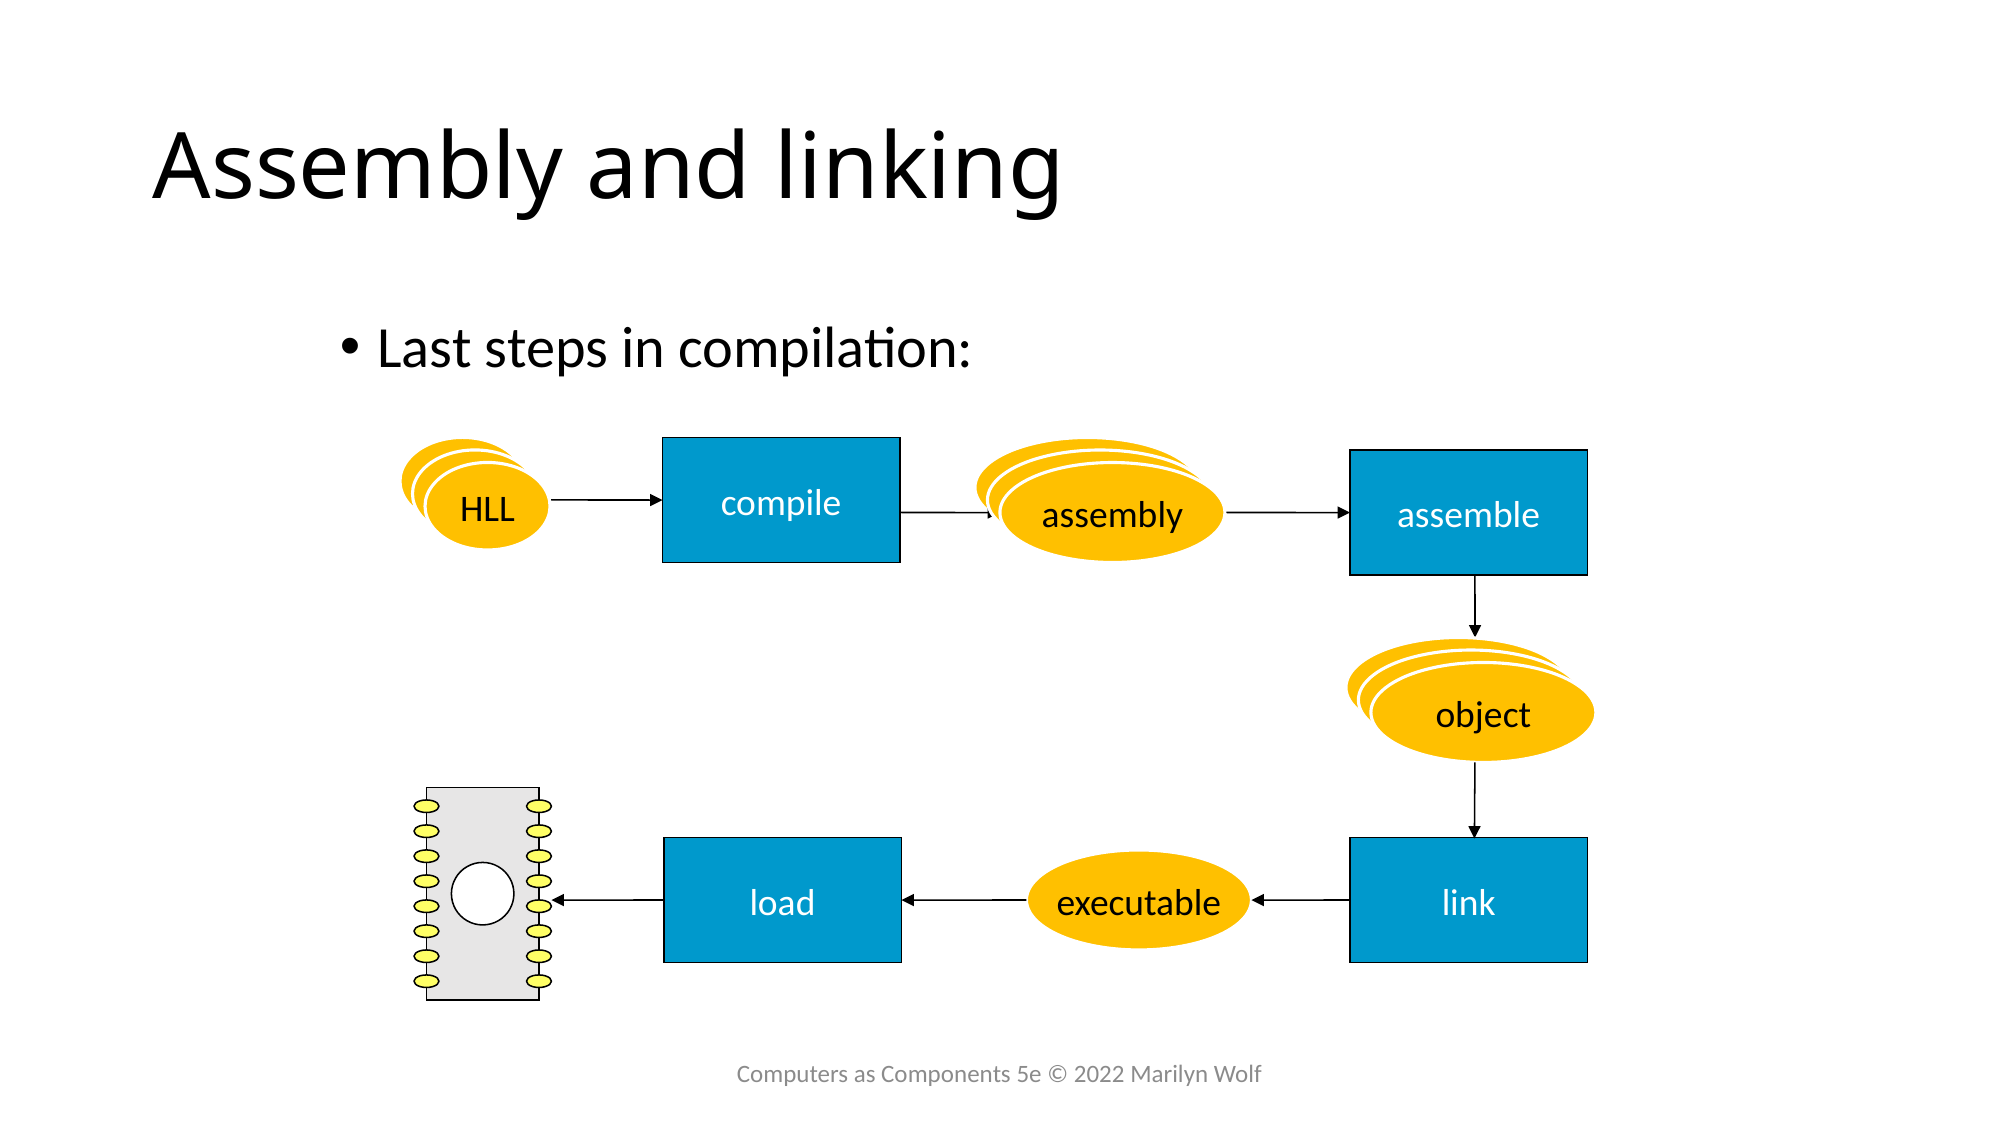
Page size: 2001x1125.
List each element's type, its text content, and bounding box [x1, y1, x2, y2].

text_box [1468, 762, 1481, 839]
footer Computers as Components 5e © 2022 Marilyn Wolf [662, 1042, 1338, 1103]
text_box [413, 787, 552, 1000]
text_box load [663, 837, 902, 963]
text_box [551, 493, 663, 507]
text_box [901, 893, 1027, 907]
list Last steps in compilation: [324, 309, 1667, 400]
text_box assembly [1356, 648, 1580, 727]
text_box assembly [985, 448, 1209, 527]
text_box assembly [1344, 635, 1568, 715]
text_box compile [662, 437, 900, 563]
text_box [899, 510, 992, 519]
text_box HLL [423, 460, 552, 552]
text_box object [1369, 660, 1598, 765]
text_box [1251, 893, 1351, 907]
text_box executable [1024, 848, 1253, 952]
text_box assemble [1349, 450, 1588, 575]
text_box HLL [410, 448, 533, 526]
text_box link [1349, 837, 1588, 963]
text_box assembly [973, 435, 1197, 512]
text_box assembly [998, 460, 1227, 565]
title Assembly and linking [137, 59, 1863, 278]
text_box [1227, 506, 1351, 519]
text_box [552, 893, 664, 907]
text_box HLL [398, 435, 520, 514]
text_box [1468, 574, 1482, 636]
